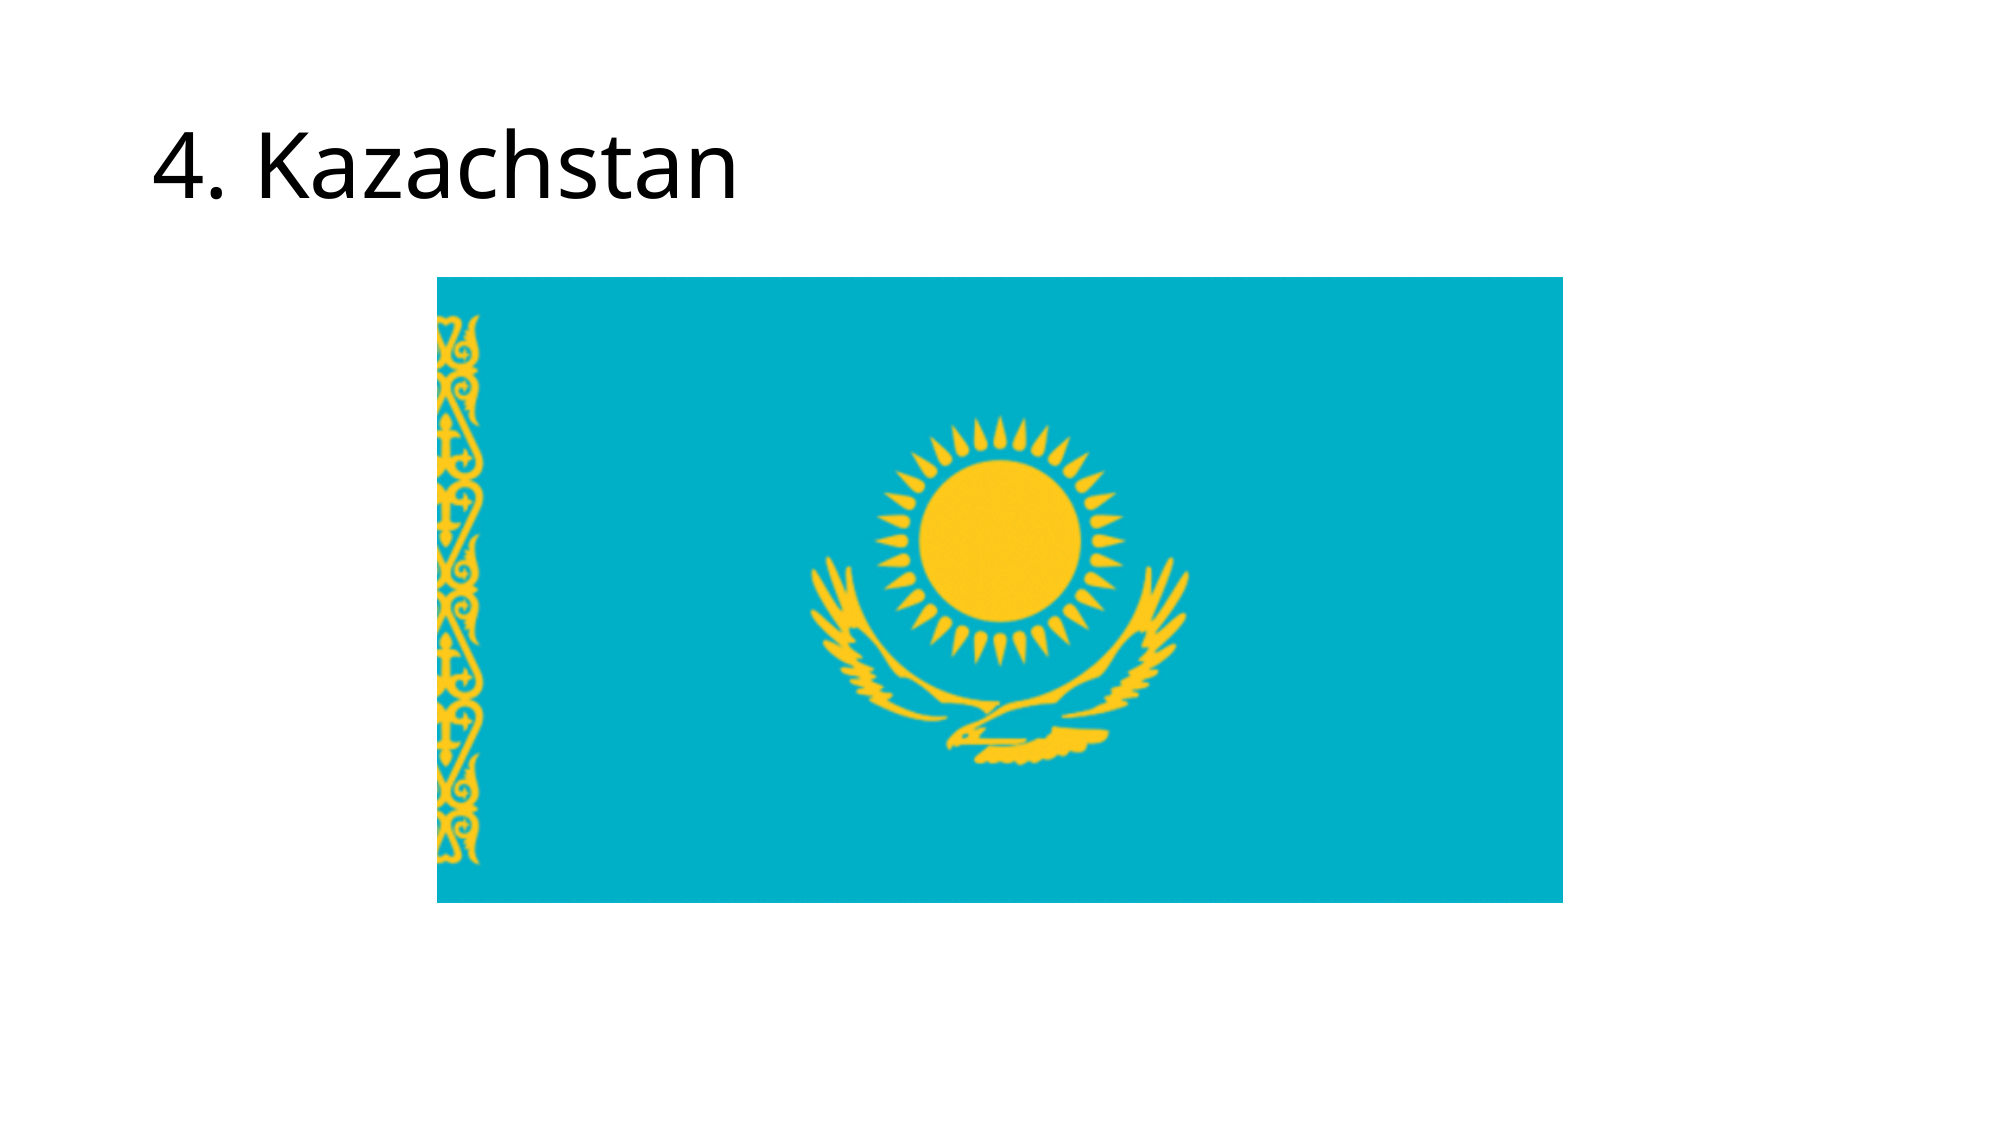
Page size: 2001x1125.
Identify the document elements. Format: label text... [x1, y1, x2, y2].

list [437, 277, 1563, 903]
title 4. Kazachstan [137, 59, 1863, 278]
